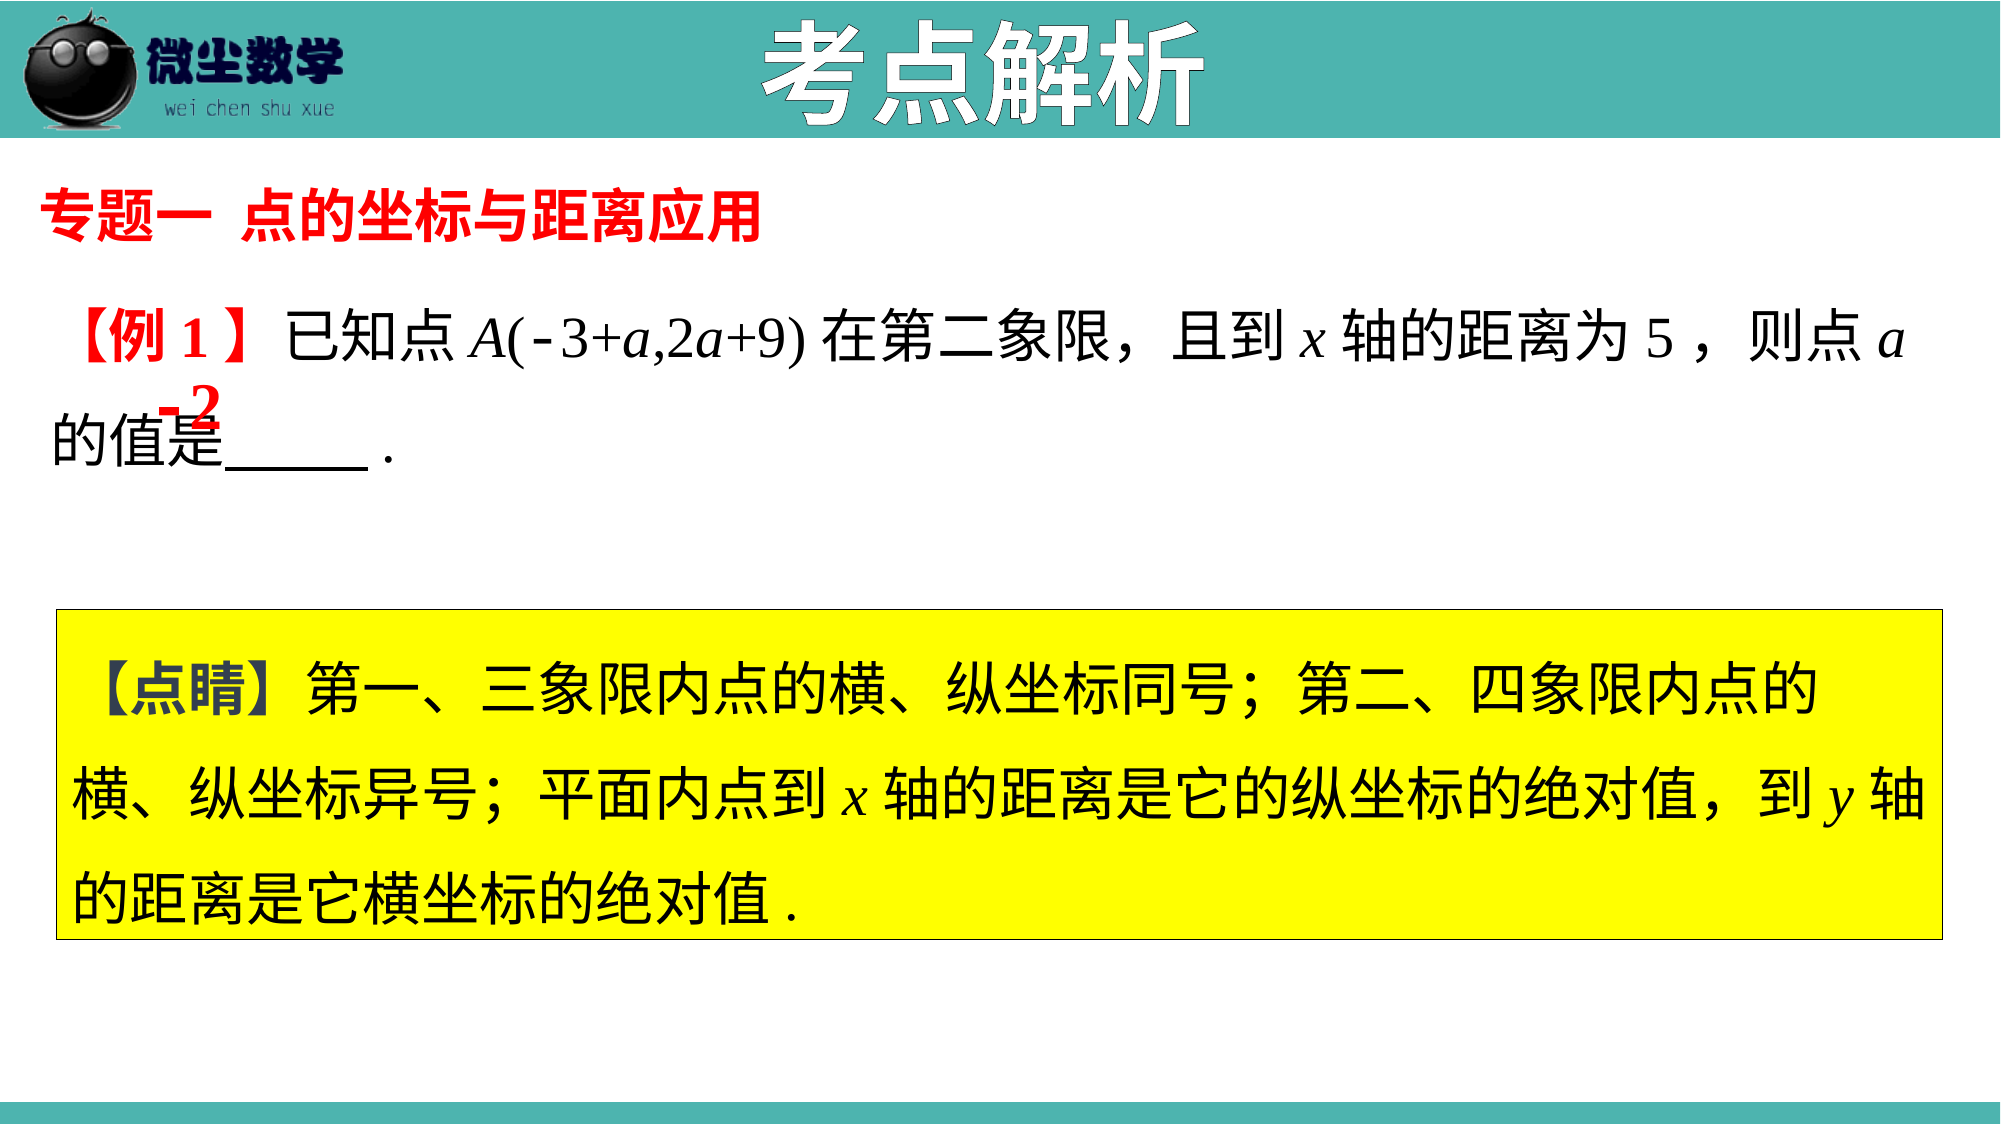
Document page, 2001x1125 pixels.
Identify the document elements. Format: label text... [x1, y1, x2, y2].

text_box 【例1】已知点A(-3+a,2a+9)在第二象限，且到x轴的距离为5，则点a的值是 . [35, 257, 1965, 482]
text_box 专题一 点的坐标与距离应用 [23, 171, 1095, 256]
text_box -2 [135, 355, 255, 450]
picture [0, 1, 2001, 1124]
text_box 考点解析 [742, 0, 1223, 146]
text_box 【点睛】第一、三象限内点的横、纵坐标同号；第二、四象限内点的横、纵坐标异号；平面内点到x轴的距离是它的纵坐标的绝对值，到y轴的距离是它横坐标的绝对值. [56, 609, 1943, 940]
